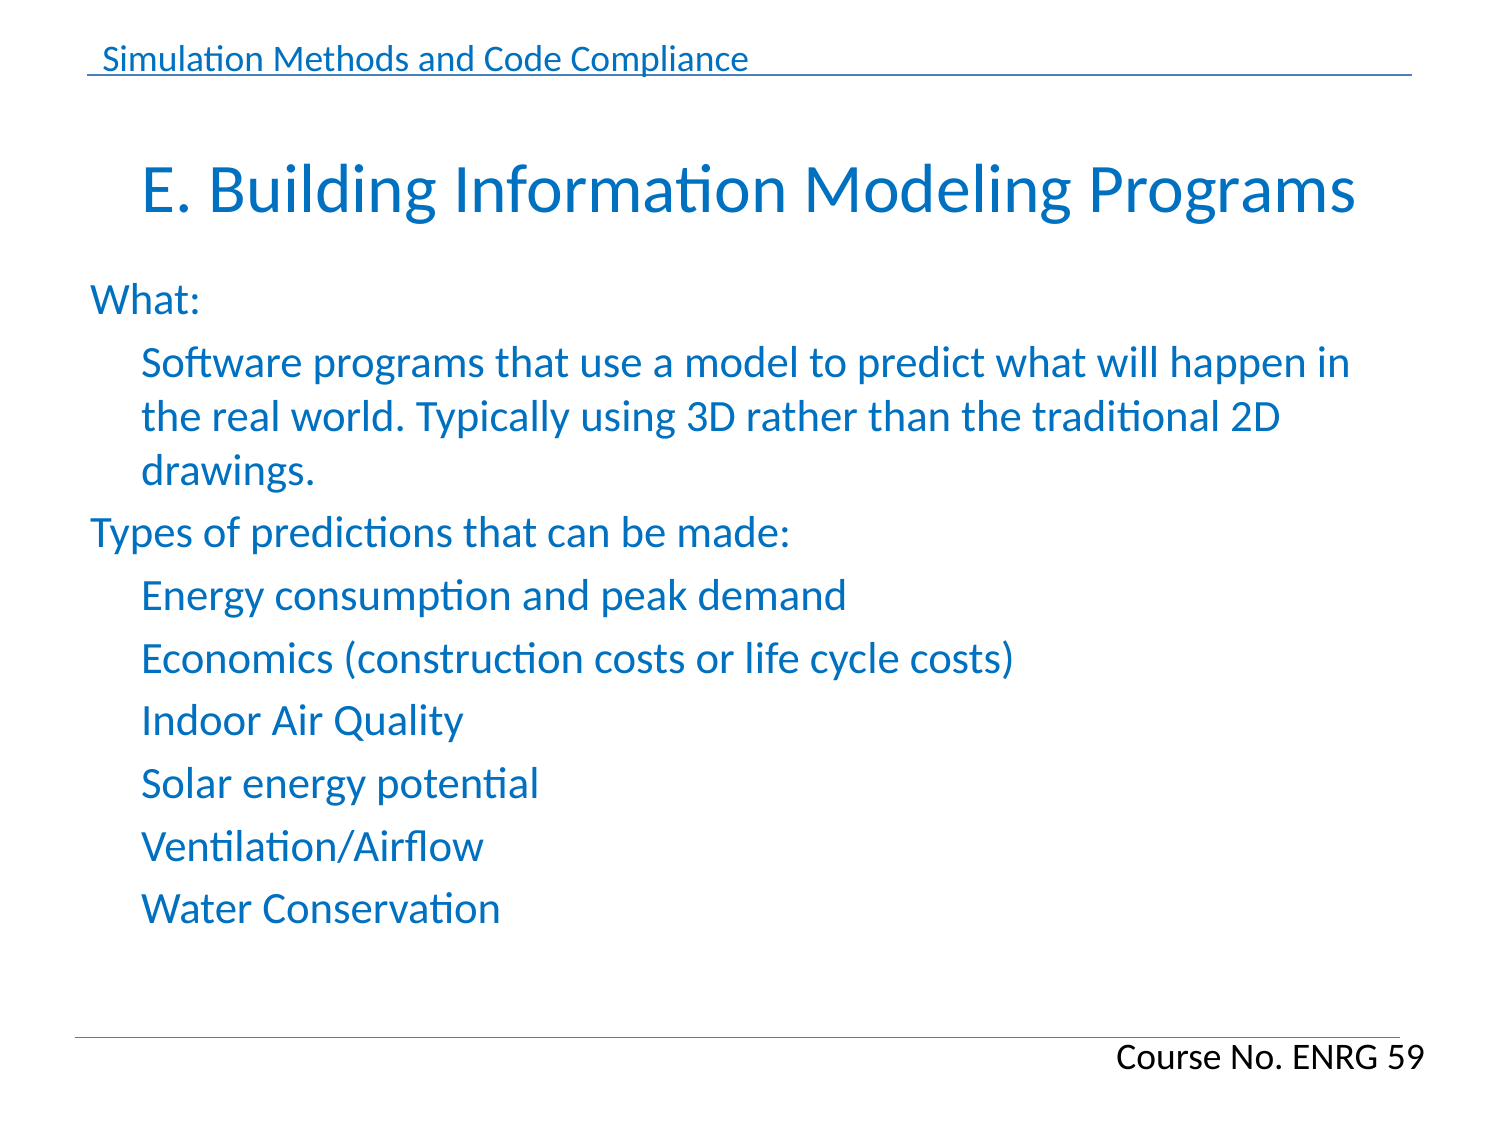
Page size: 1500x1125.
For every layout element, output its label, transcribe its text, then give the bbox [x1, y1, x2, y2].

title E. Building Information Modeling Programs [75, 112, 1425, 258]
list What: Software programs that use a model to predict what will happen in the real world. Typically using 3D rather than the traditional 2D drawings. Types of predictions that can be made: Energy consumption and peak demand Economics (construction costs or life cycle costs) Indoor Air Quality Solar energy potential Ventilation/Airflow Water Conservation [75, 262, 1425, 1005]
